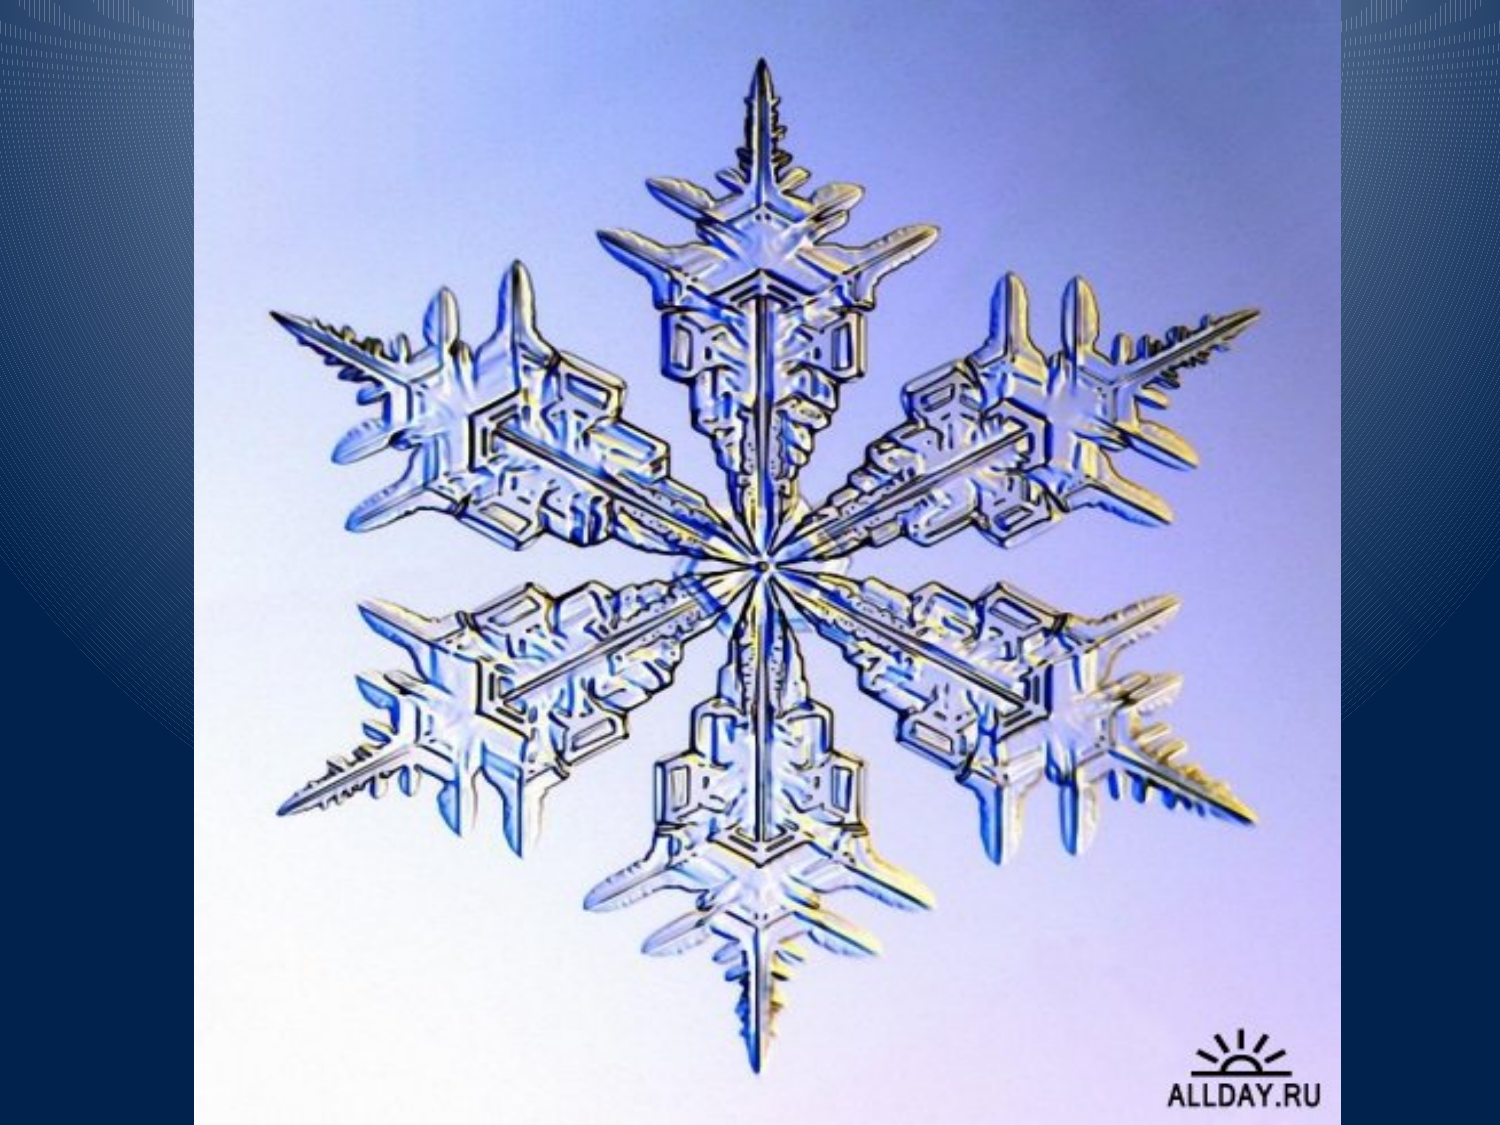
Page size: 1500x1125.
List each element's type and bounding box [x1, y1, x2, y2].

picture [194, 0, 1341, 1125]
